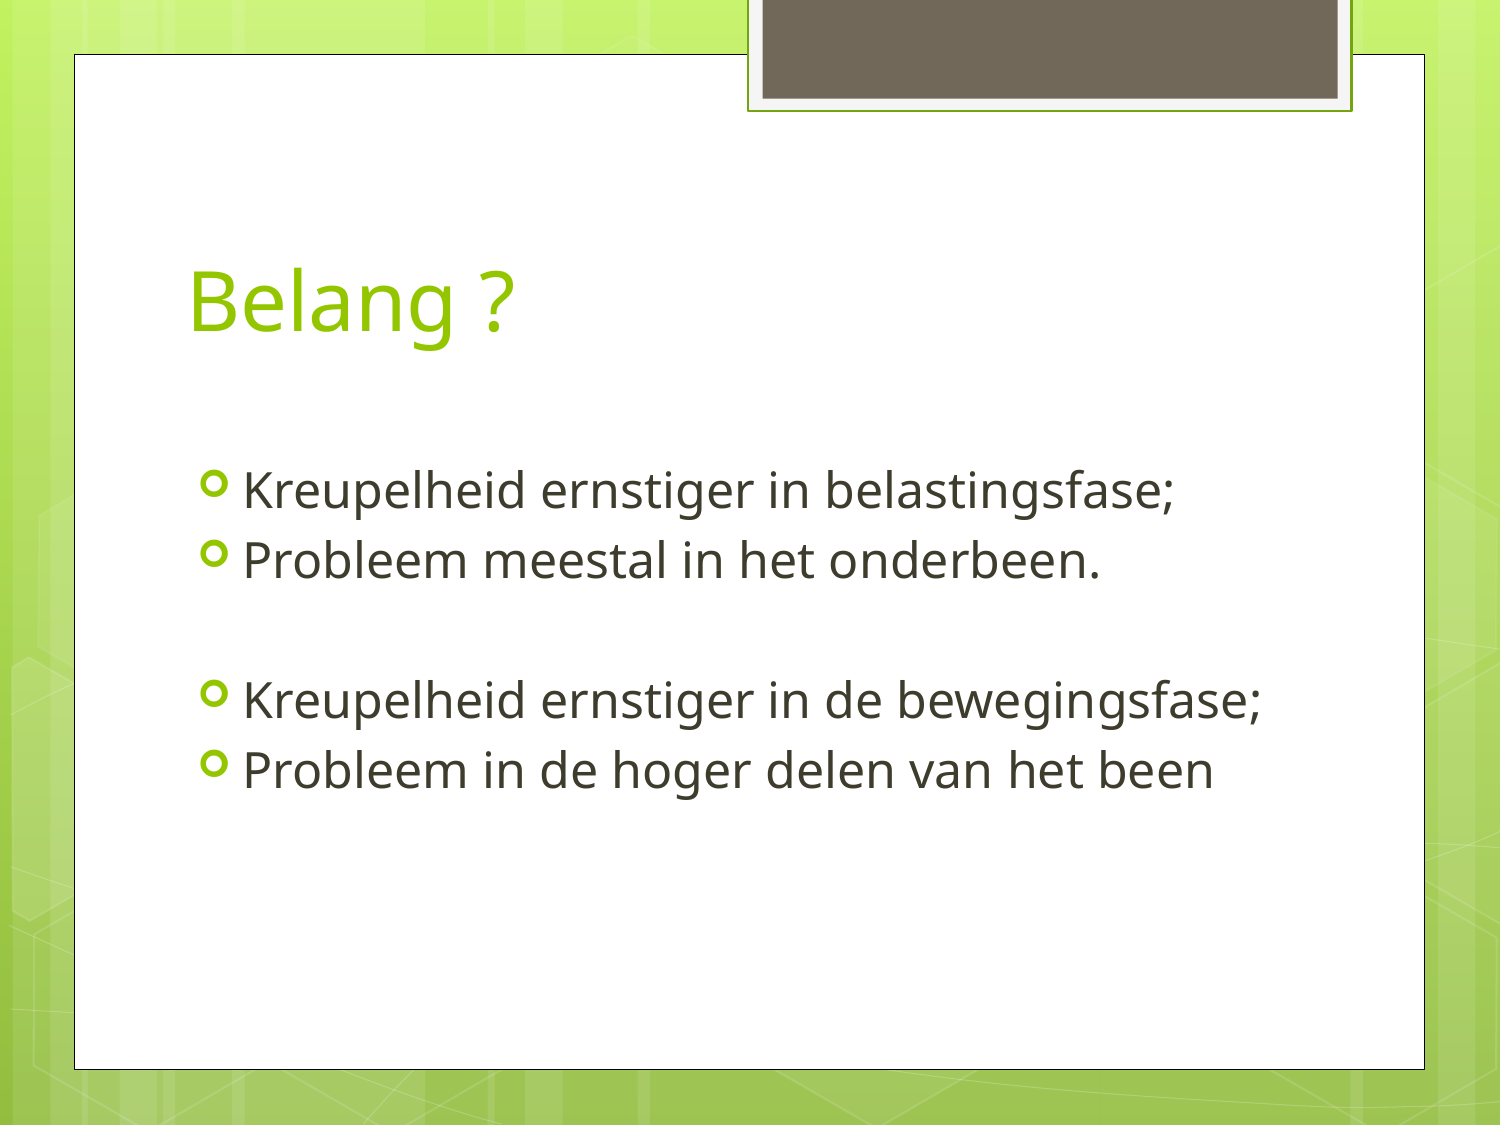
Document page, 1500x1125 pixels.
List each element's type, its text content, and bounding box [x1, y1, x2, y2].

title Belang ? [171, 168, 1324, 357]
list Kreupelheid ernstiger in belastingsfase; Probleem meestal in het onderbeen. Kreupelheid ernstiger in de bewegingsfase; Probleem in de hoger delen van het been [171, 381, 1306, 957]
